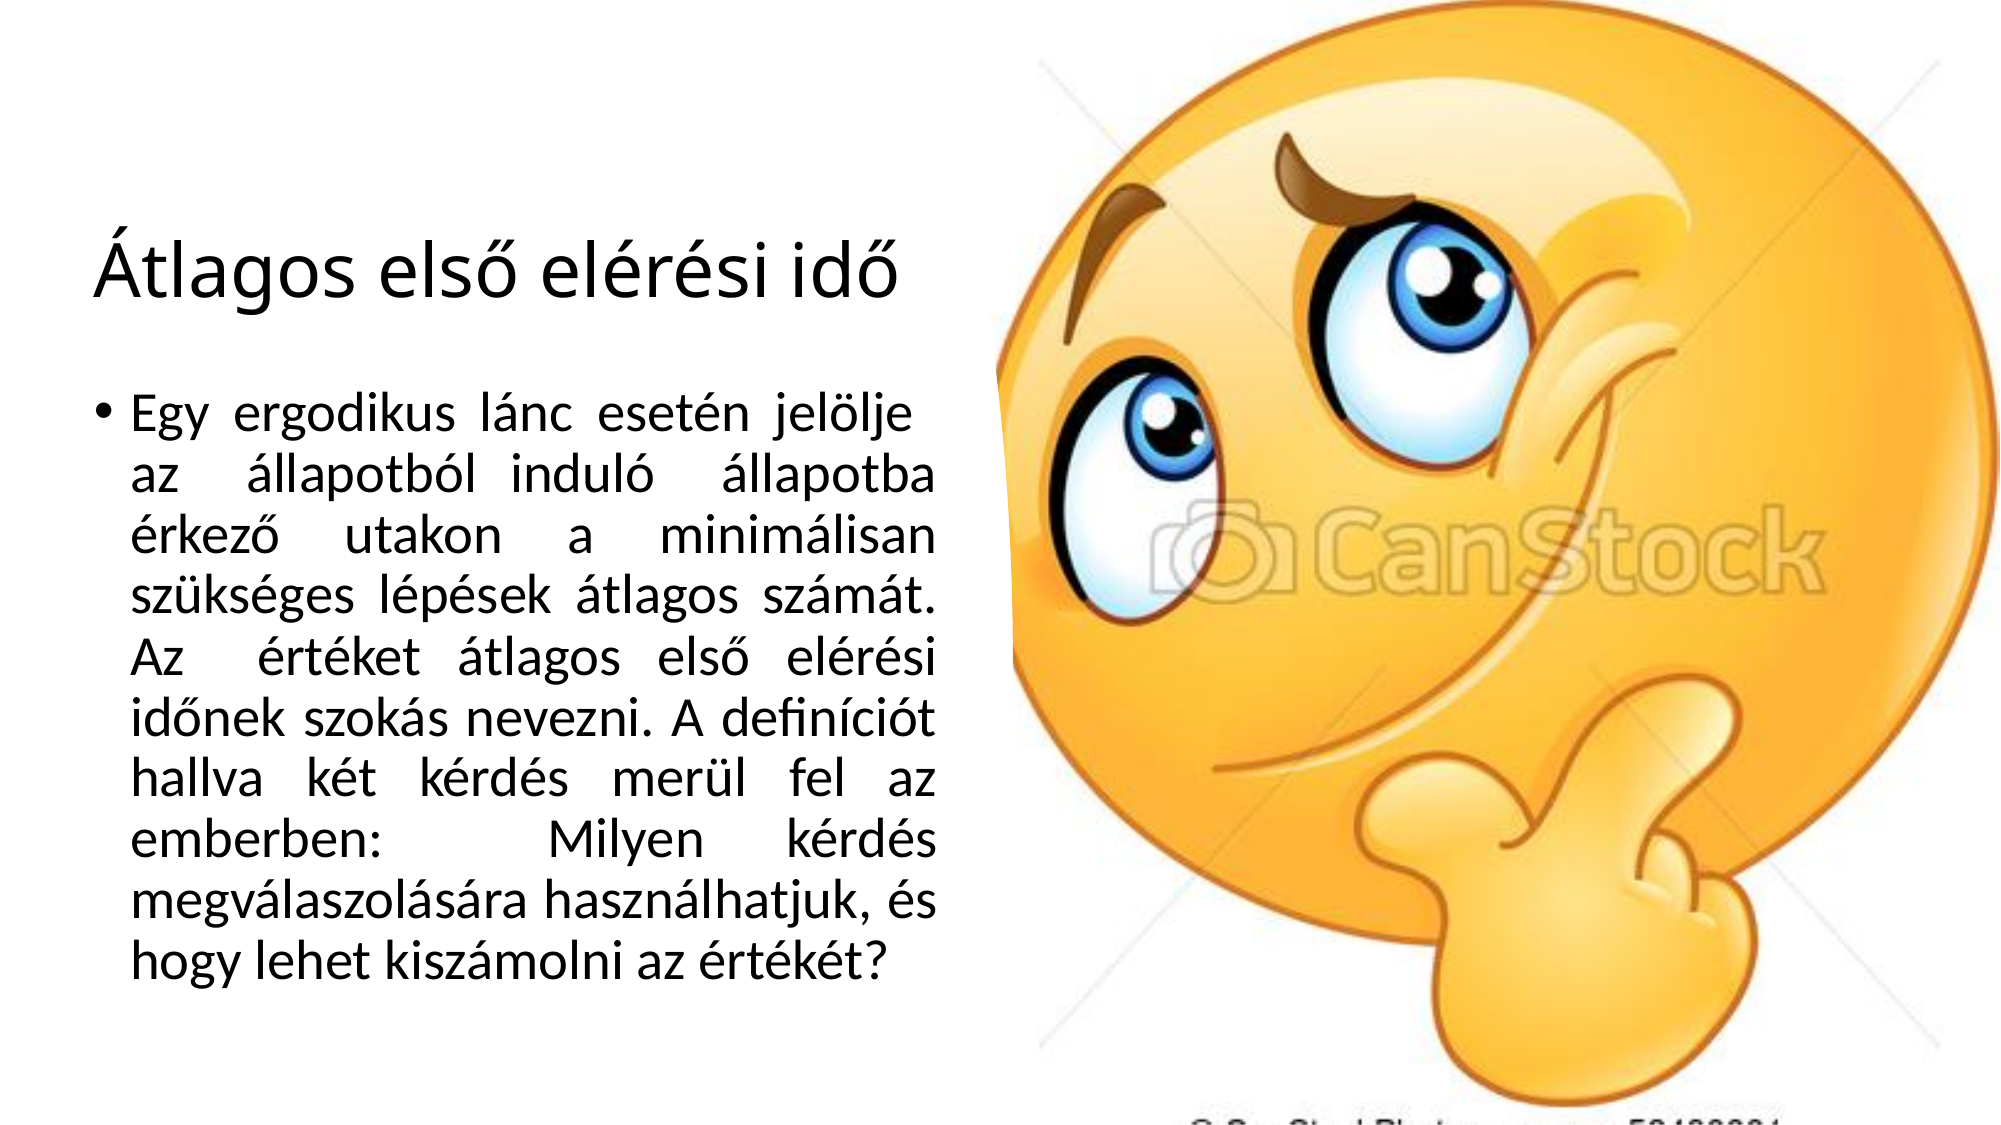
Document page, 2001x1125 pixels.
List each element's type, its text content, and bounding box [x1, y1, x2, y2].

picture [978, 0, 2000, 1125]
title Átlagos első elérési idő [78, 53, 953, 322]
